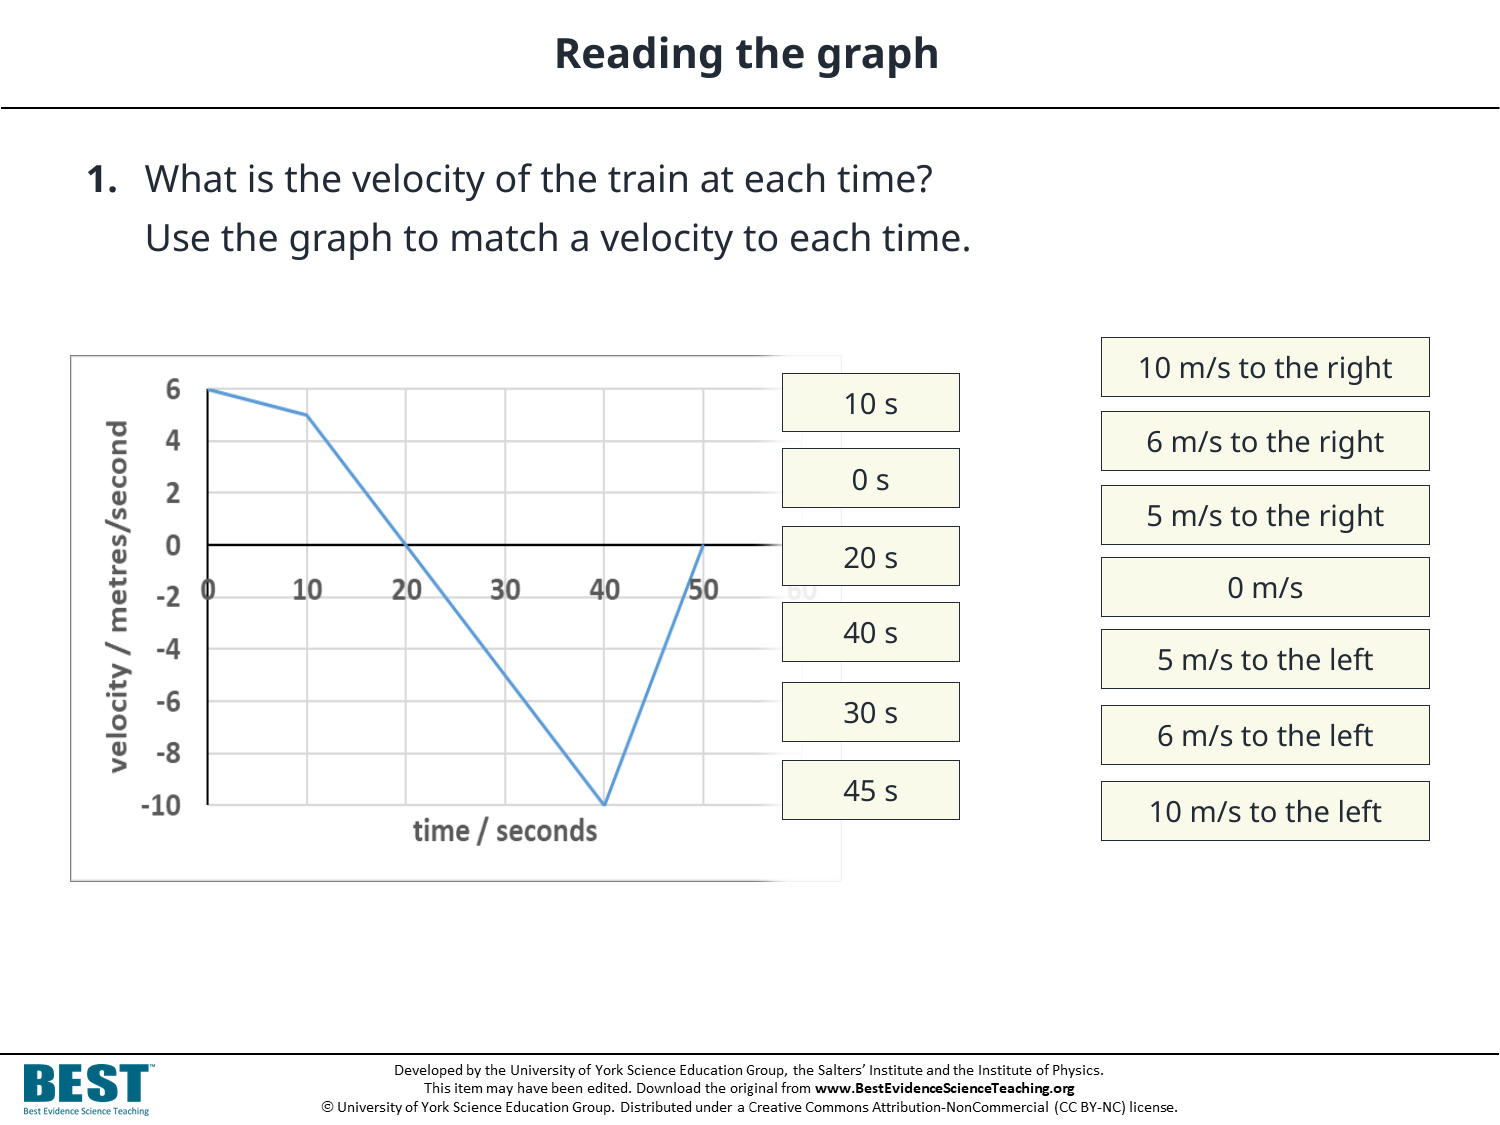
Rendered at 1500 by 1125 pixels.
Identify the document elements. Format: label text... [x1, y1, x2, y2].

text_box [70, 315, 1430, 926]
picture [0, 107, 1500, 1125]
text_box Reading the graph [23, 4, 1471, 99]
